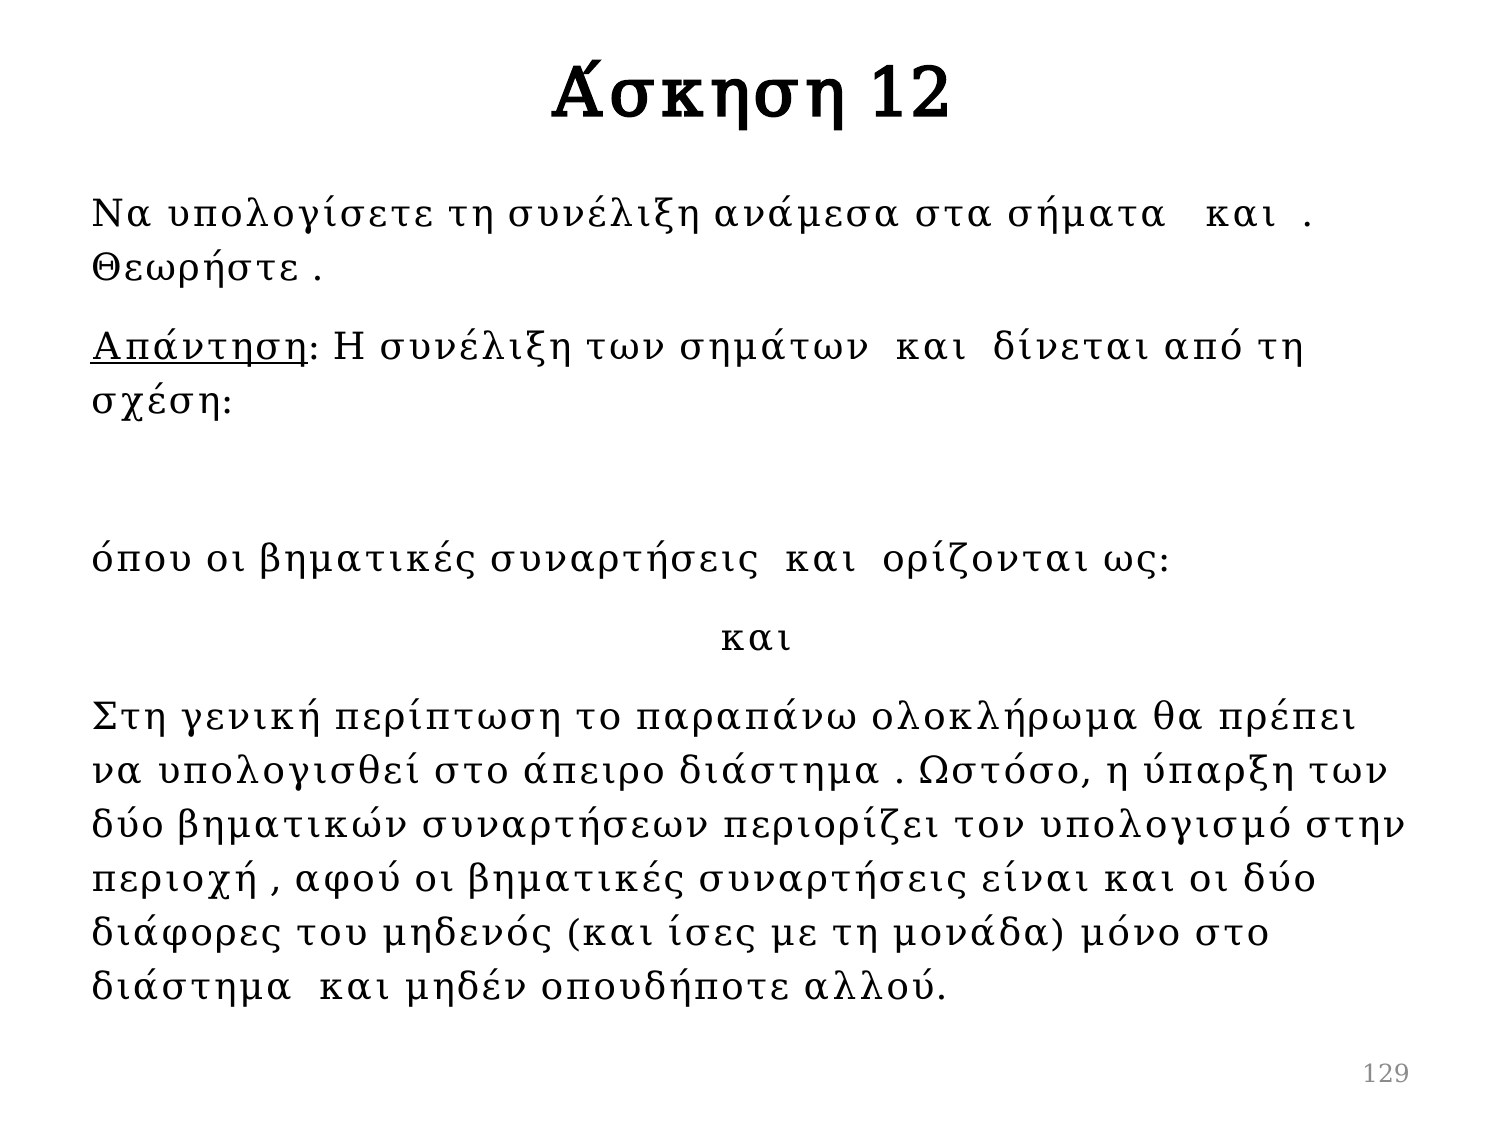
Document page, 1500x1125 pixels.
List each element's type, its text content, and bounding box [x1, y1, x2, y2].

slide_number 129 [1222, 1042, 1425, 1103]
title Άσκηση 12 [75, 19, 1425, 159]
